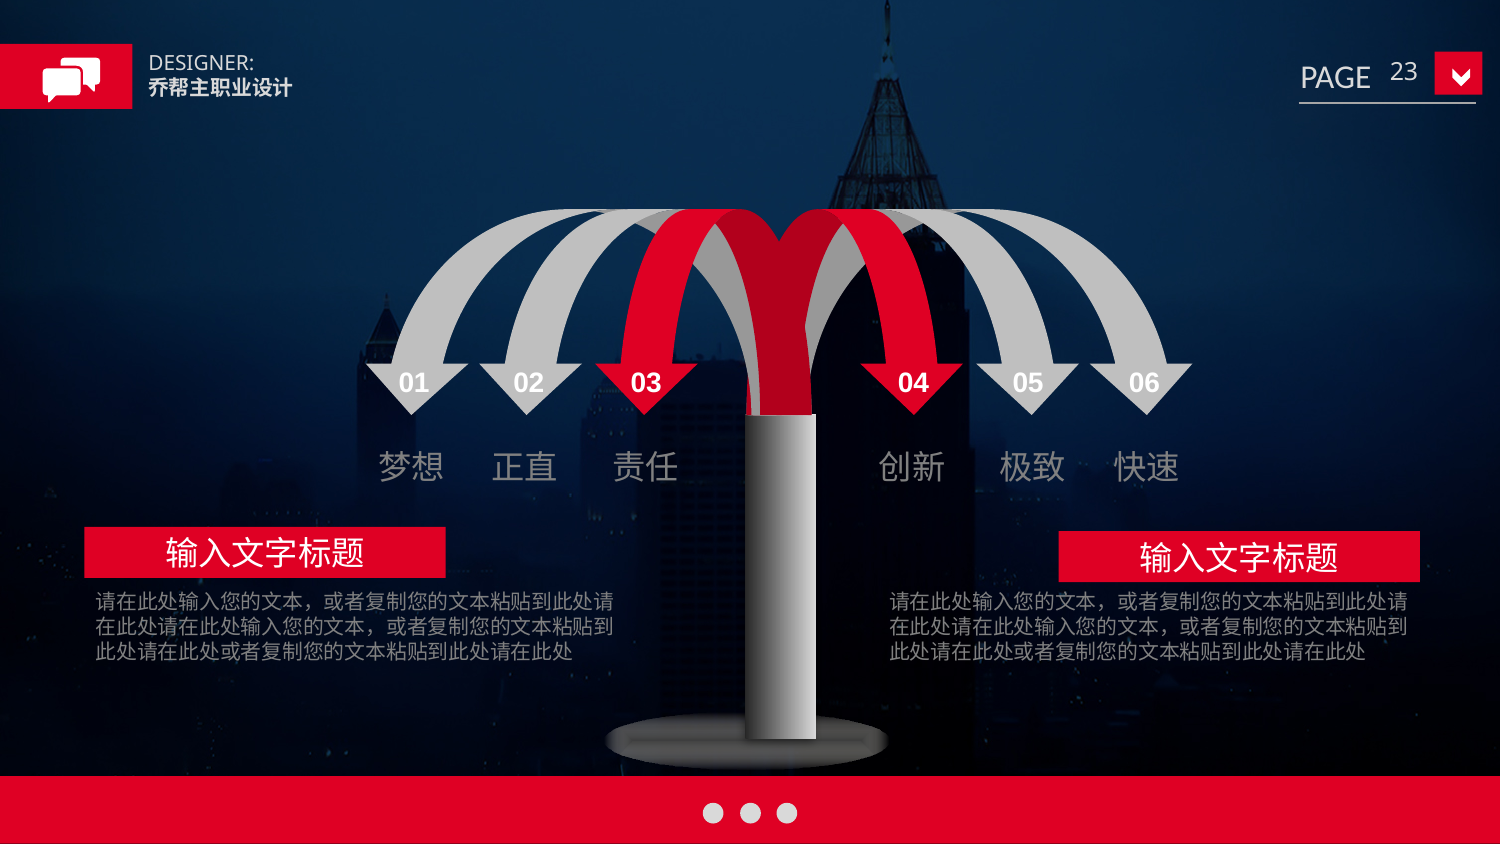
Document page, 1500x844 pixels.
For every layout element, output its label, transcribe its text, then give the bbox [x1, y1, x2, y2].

text_box 请在此处输入您的文本，或者复制您的文本粘贴到此处请在此处请在此处输入您的文本，或者复制您的文本粘贴到此处请在此处或者复制您的文本粘贴到此处请在此处 [877, 582, 1424, 669]
text_box [744, 499, 817, 740]
text_box 请在此处输入您的文本，或者复制您的文本粘贴到此处请在此处请在此处输入您的文本，或者复制您的文本粘贴到此处请在此处或者复制您的文本粘贴到此处请在此处 [84, 582, 630, 669]
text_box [358, 208, 812, 495]
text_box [812, 208, 1201, 490]
text_box DESIGNER: 乔帮主职业设计 [133, 41, 309, 107]
slide_number 23 [1373, 50, 1435, 96]
text_box [603, 711, 890, 770]
picture [0, 0, 1500, 776]
text_box 输入文字标题 [84, 526, 446, 578]
text_box 输入文字标题 [1058, 531, 1420, 582]
